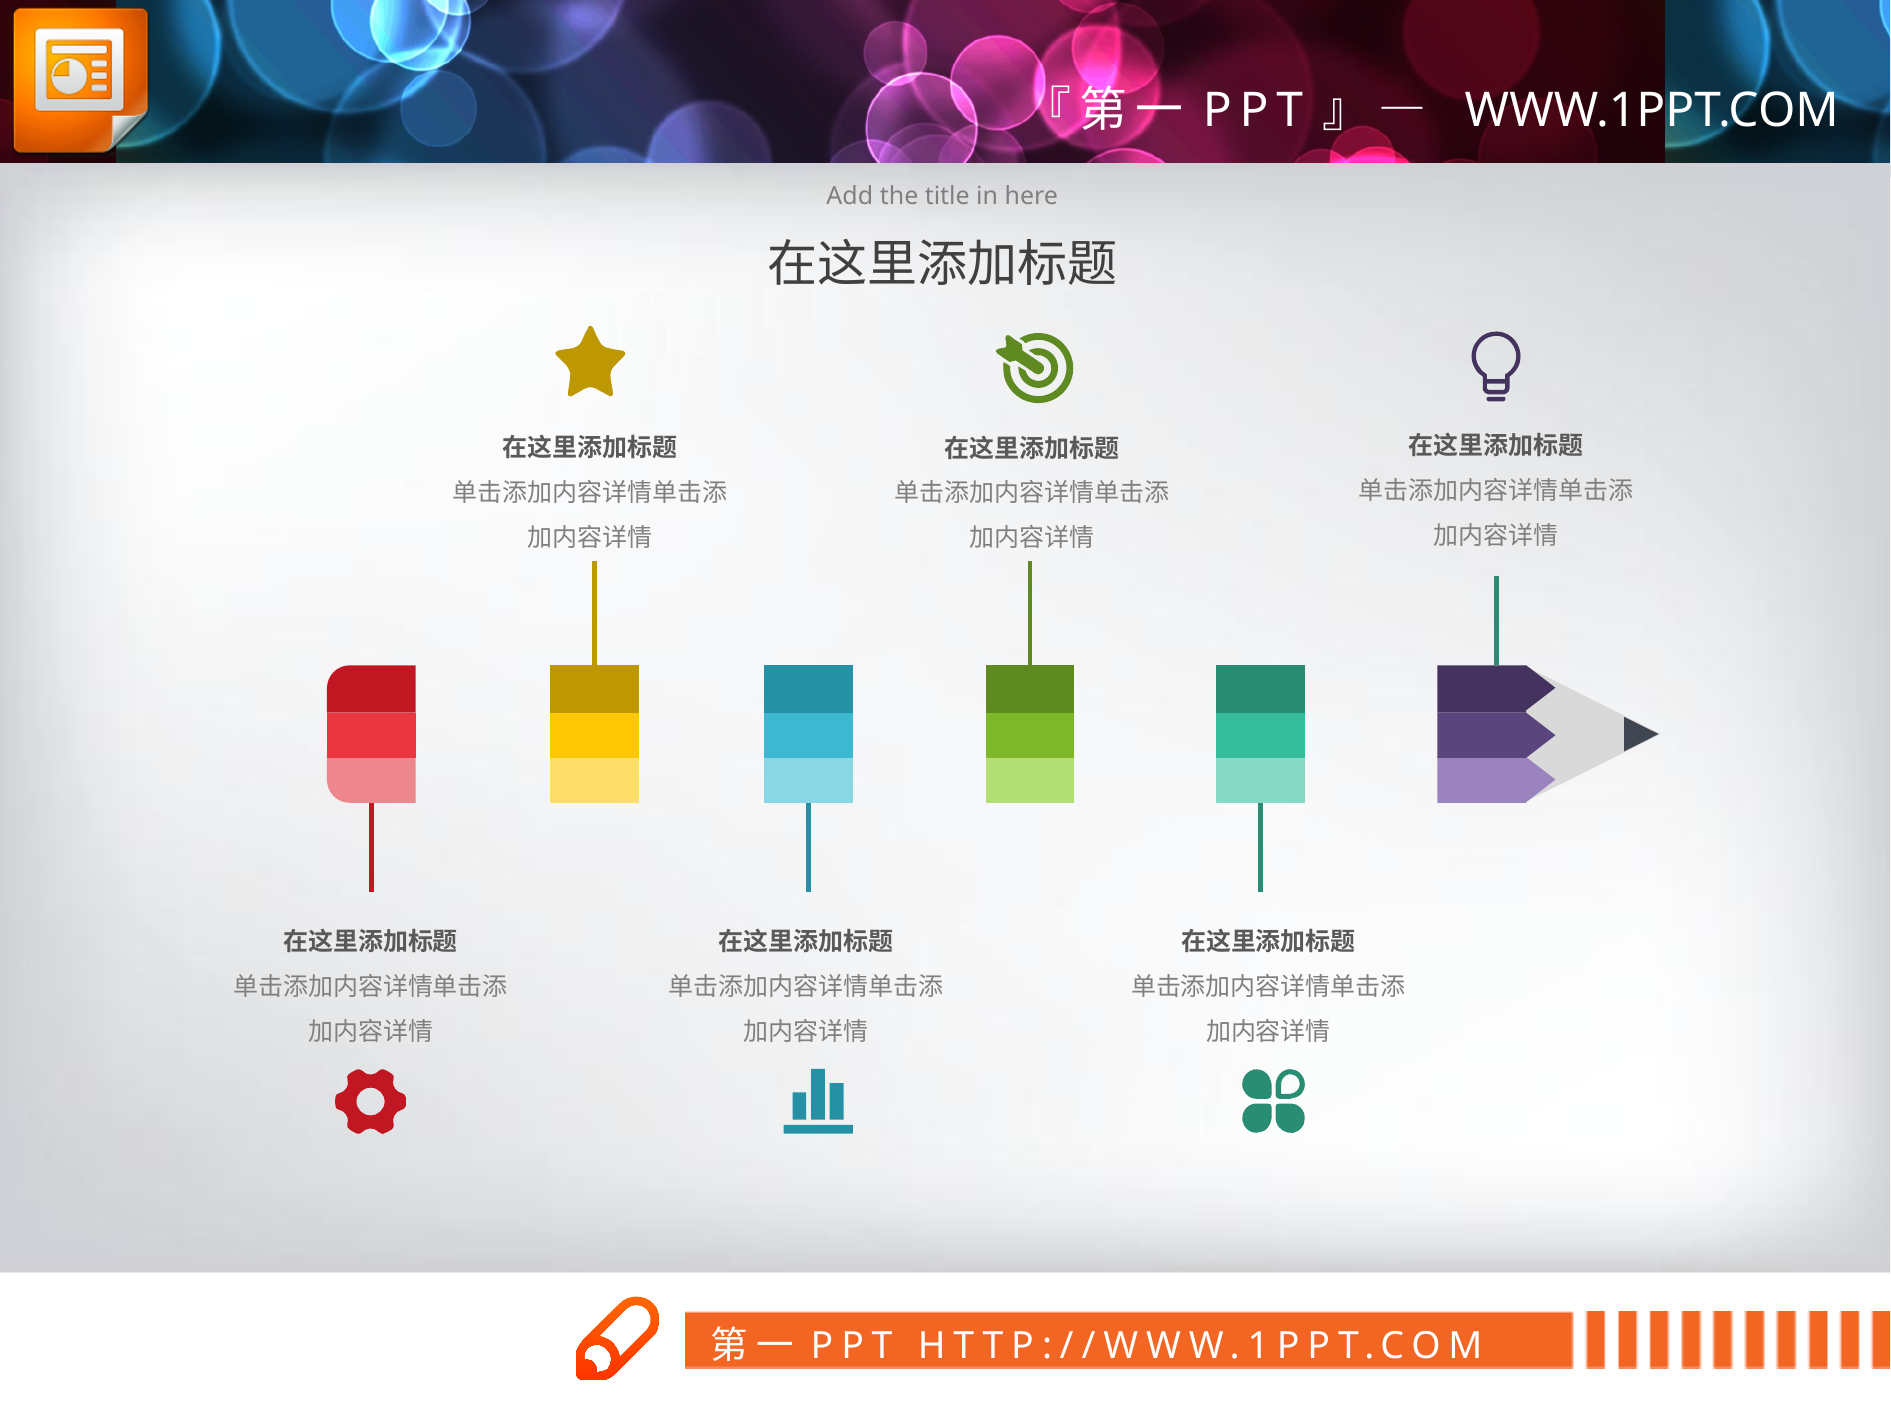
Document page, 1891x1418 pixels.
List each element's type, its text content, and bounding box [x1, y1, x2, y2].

text_box [555, 325, 626, 397]
text_box Add the title in here [682, 171, 1203, 217]
text_box 在这里添加标题 单击添加内容详情单击添加内容详情 [432, 409, 749, 559]
text_box 在这里添加标题 单击添加内容详情单击添加内容详情 [212, 903, 529, 1053]
text_box 在这里添加标题 [682, 224, 1203, 299]
picture [685, 1311, 1891, 1369]
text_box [995, 330, 1078, 408]
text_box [1241, 1068, 1306, 1134]
picture [0, 0, 1891, 1275]
text_box 在这里添加标题 单击添加内容详情单击添加内容详情 [874, 409, 1191, 559]
text_box 在这里添加标题 单击添加内容详情单击添加内容详情 [1110, 903, 1427, 1053]
text_box [335, 1069, 406, 1134]
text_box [1471, 330, 1522, 402]
text_box 在这里添加标题 单击添加内容详情单击添加内容详情 [1338, 407, 1655, 557]
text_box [783, 1068, 854, 1134]
text_box 在这里添加标题 单击添加内容详情单击添加内容详情 [648, 903, 965, 1053]
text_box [326, 561, 1662, 893]
